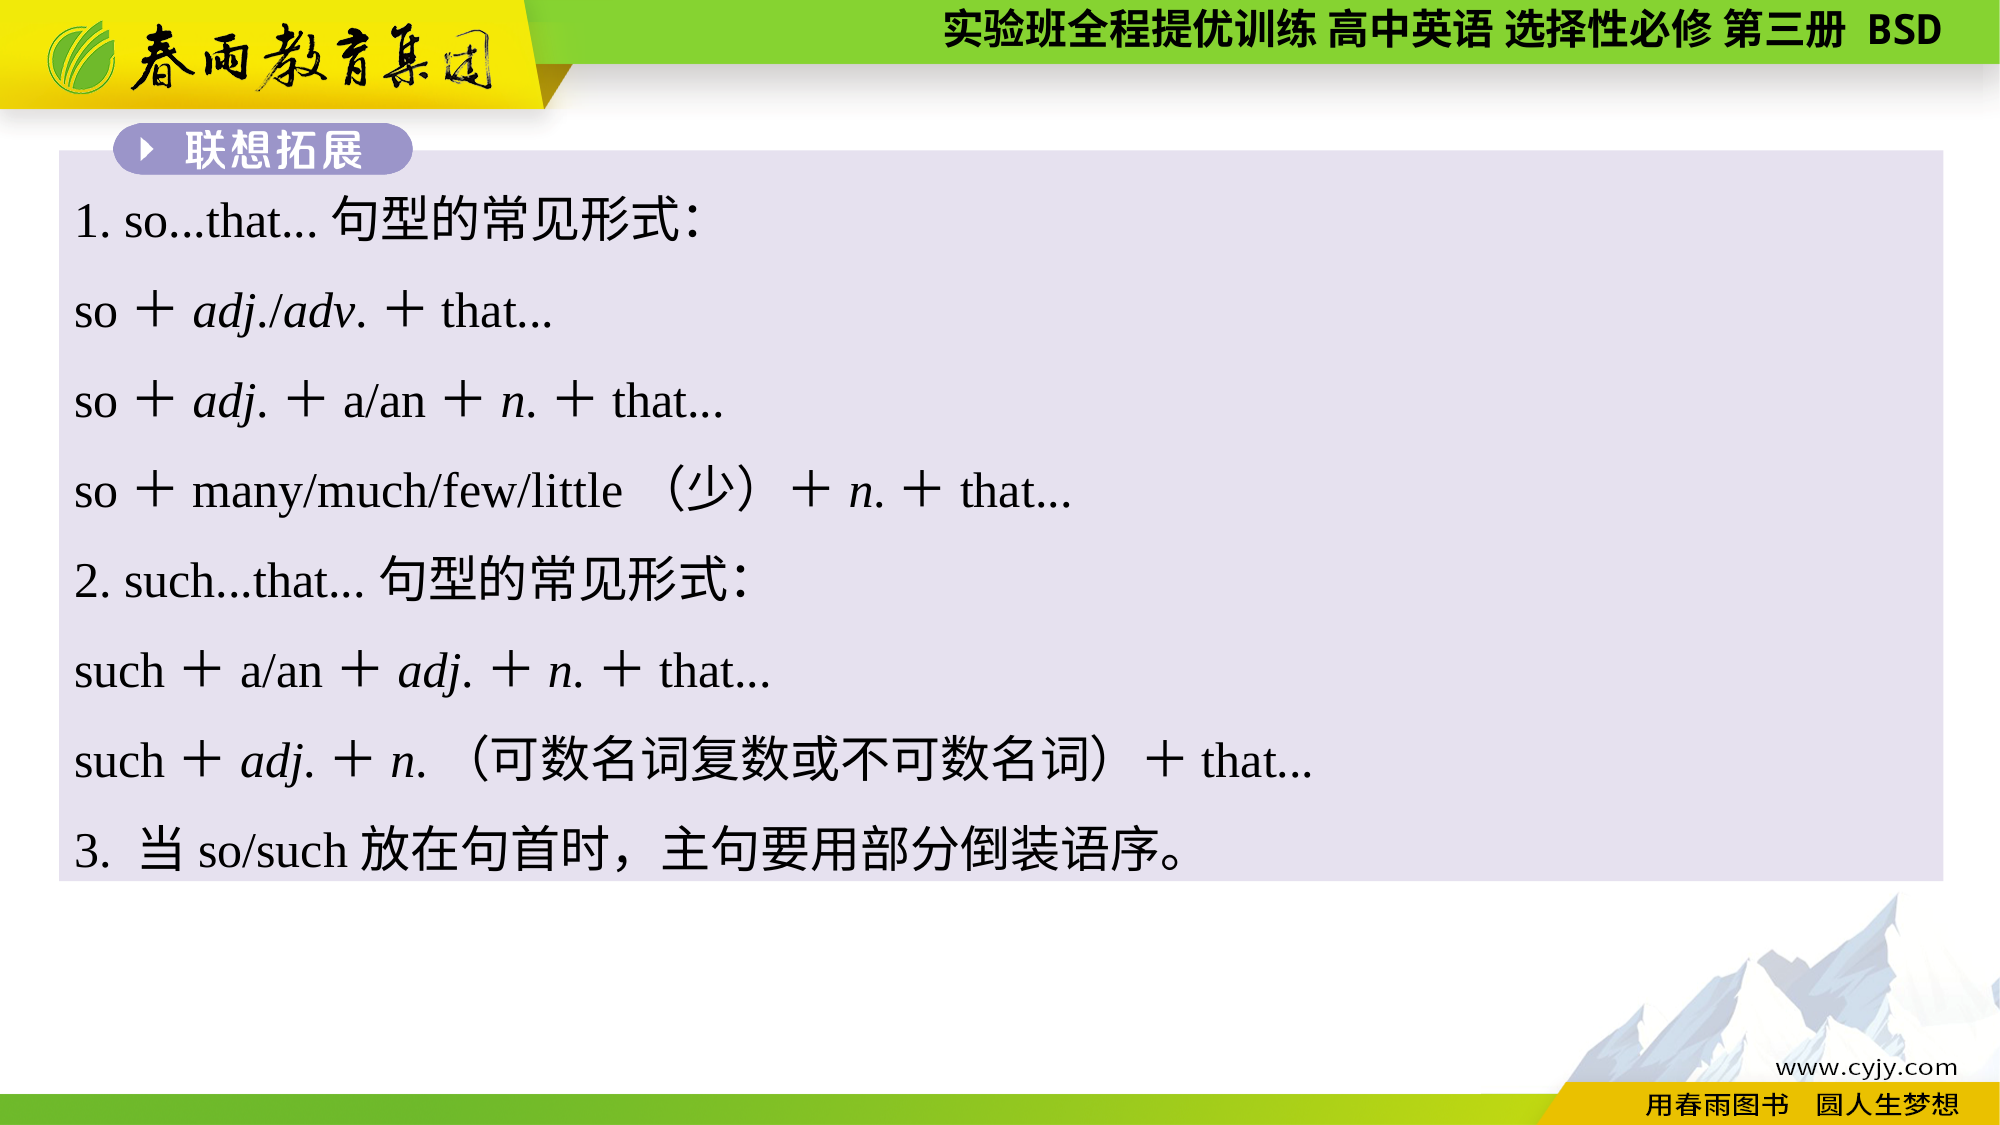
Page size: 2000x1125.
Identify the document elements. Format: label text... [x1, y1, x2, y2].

list 1. so...that...句型的常见形式： so＋adj./adv.＋that... so＋adj.＋a/an＋n.＋that... so＋many/much/few/little（少）＋n.＋that... 2. such...that...句型的常见形式： such＋a/an＋adj.＋n.＋that... such＋adj.＋n.（可数名词复数或不可数名词）＋that... 3. 当so/such放在句首时，主句要用部分倒装语序。 [59, 150, 1944, 882]
picture [0, 0, 2000, 1125]
